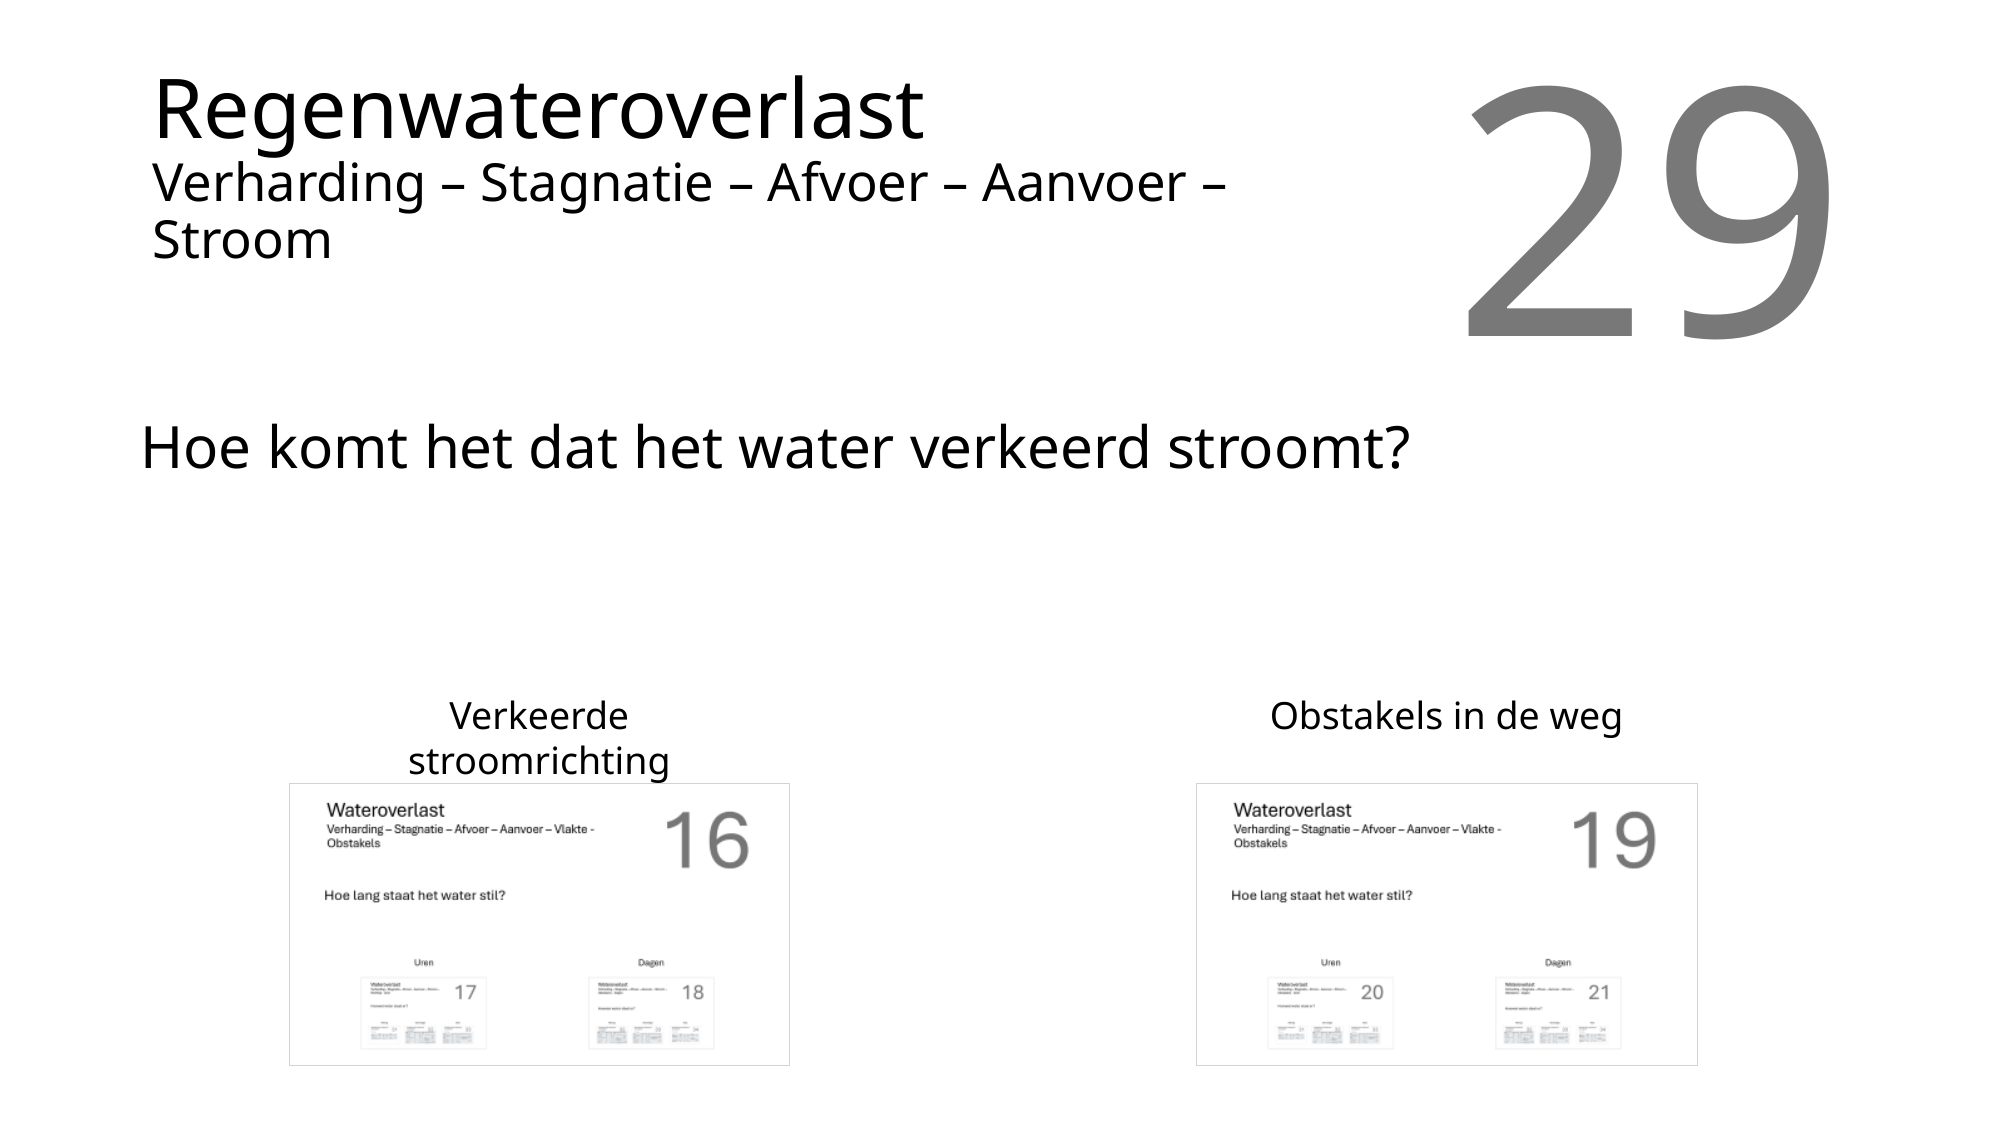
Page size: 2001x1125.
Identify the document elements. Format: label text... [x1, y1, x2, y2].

text_box Verkeerde stroomrichting [305, 684, 773, 783]
list Hoe komt het dat het water verkeerd stroomt? [125, 410, 1851, 552]
title Regenwateroverlast Verharding – Stagnatie – Afvoer – Aanvoer – Stroom [137, 59, 1360, 278]
picture [290, 784, 789, 1065]
slide_number 29 [1396, 59, 1863, 393]
text_box Obstakels in de weg [1218, 684, 1676, 745]
picture [1197, 784, 1697, 1065]
